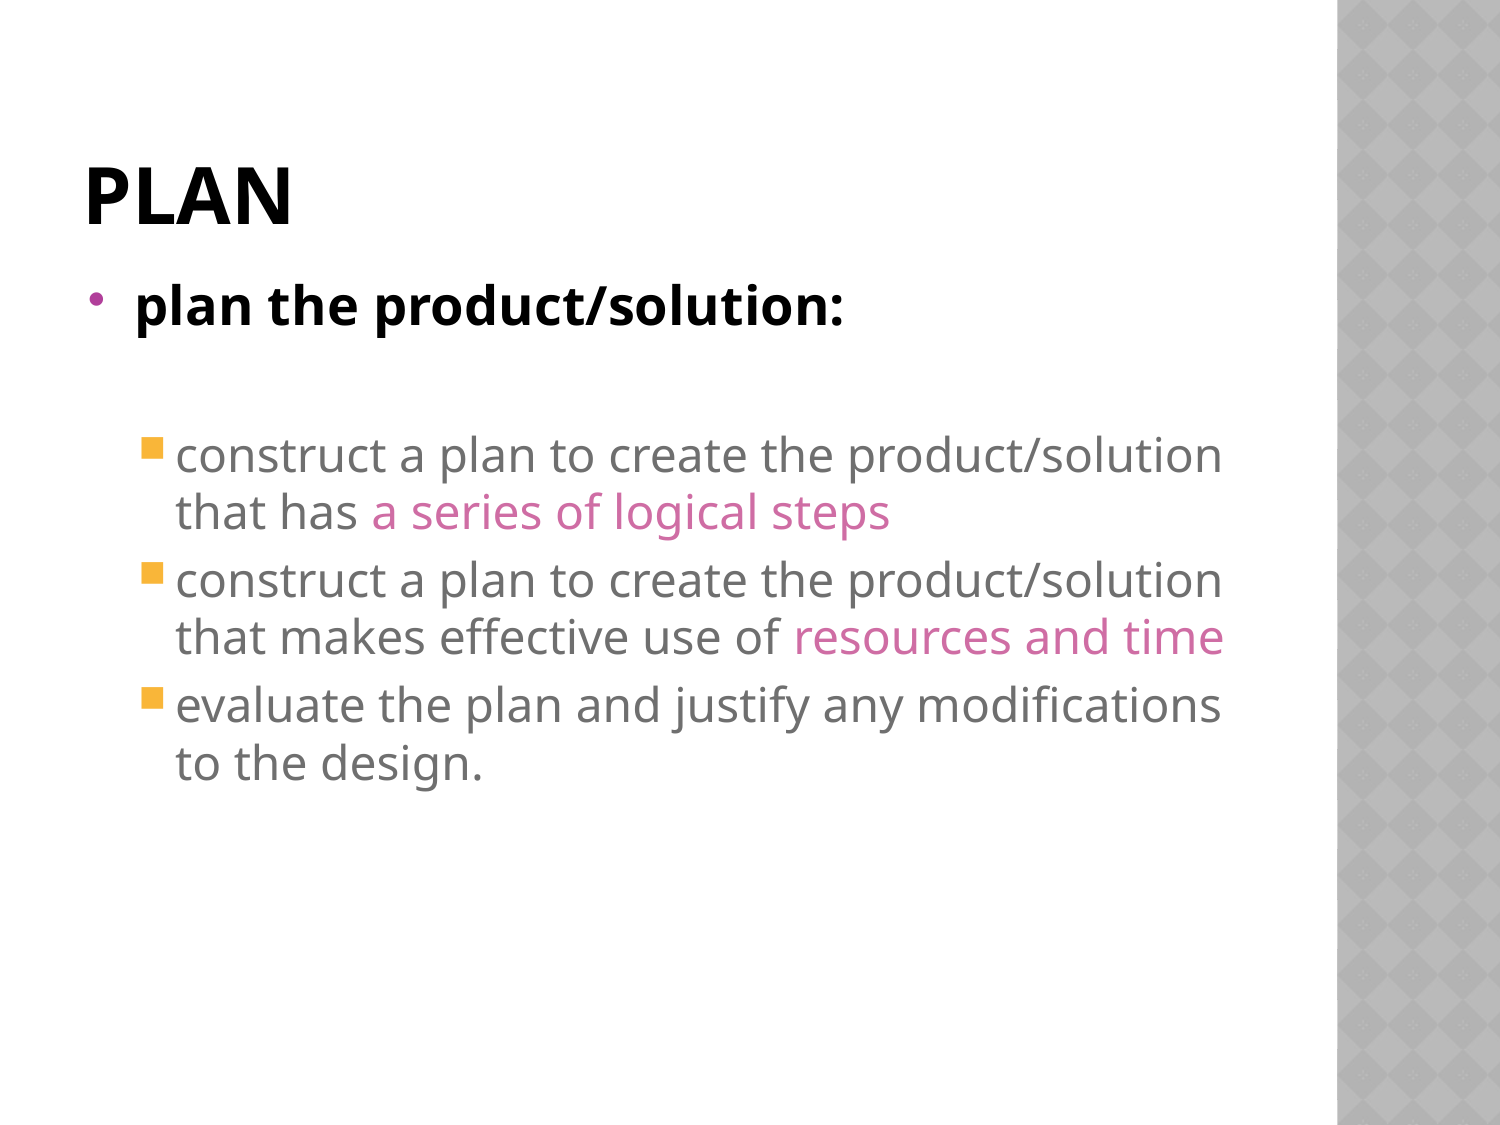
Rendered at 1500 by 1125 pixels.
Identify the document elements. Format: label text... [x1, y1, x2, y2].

title Plan [75, 52, 1263, 240]
list plan the product/solution: construct a plan to create the product/solution that has a series of logical steps construct a plan to create the product/solution that makes effective use of resources and time evaluate the plan and justify any modifications to the design. [75, 264, 1263, 1059]
